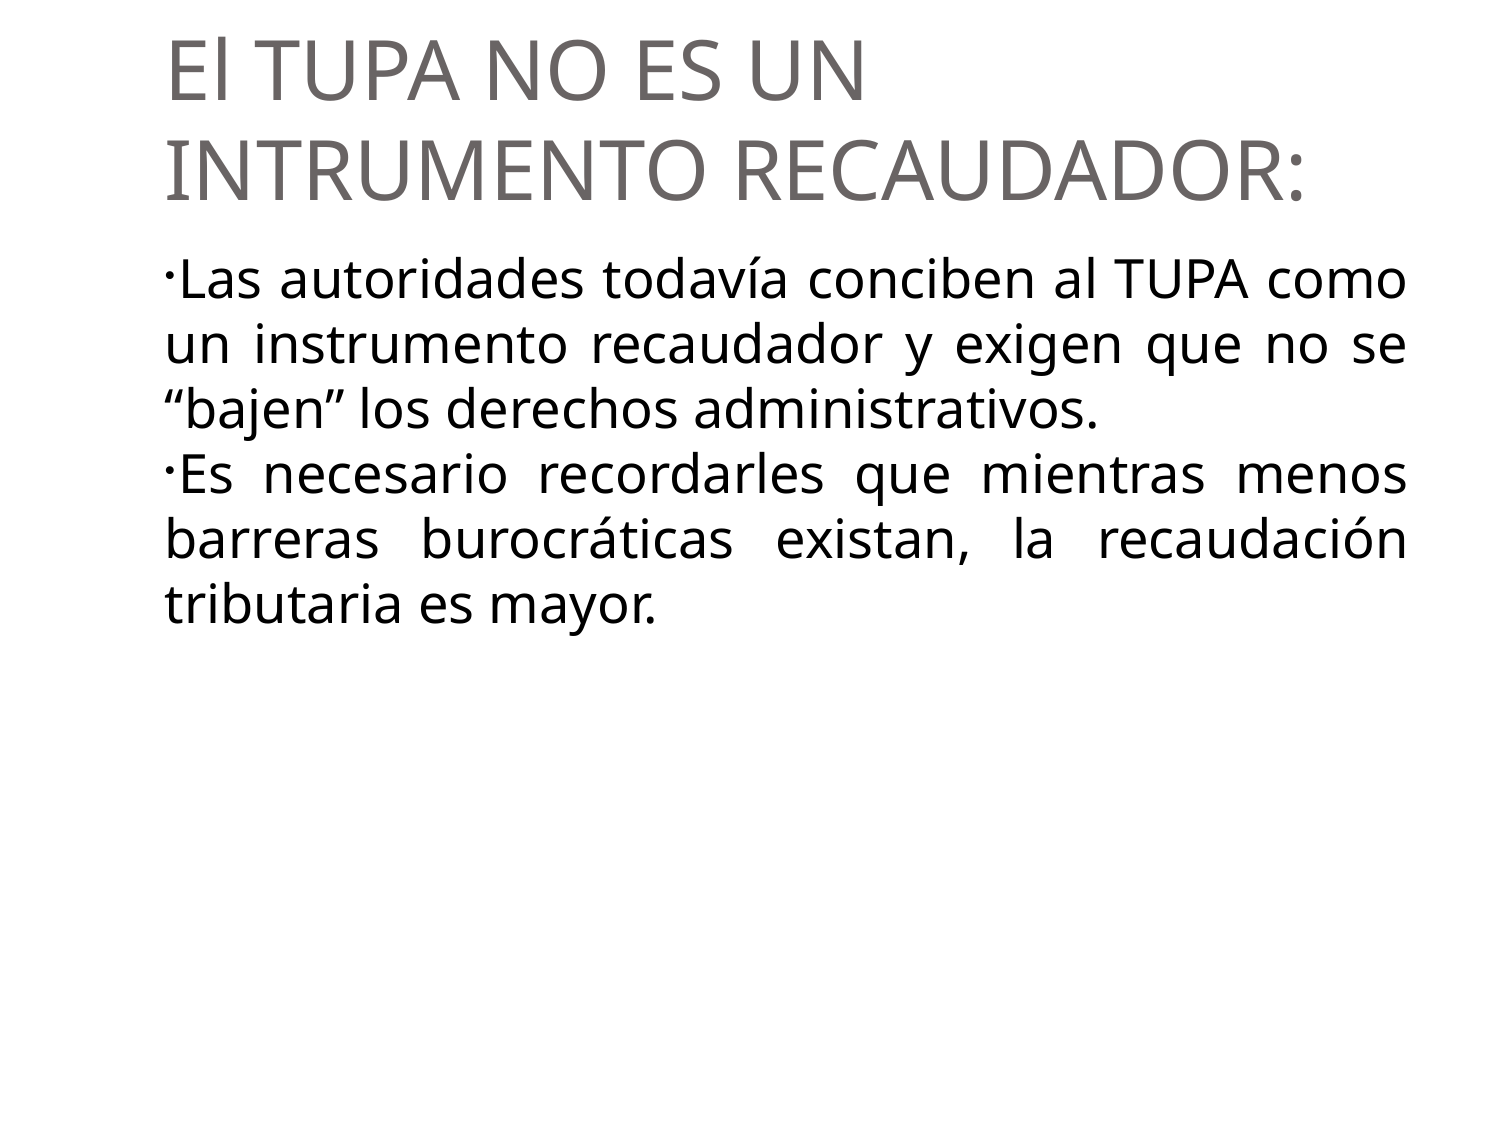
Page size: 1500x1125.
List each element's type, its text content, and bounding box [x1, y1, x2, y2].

text_box El TUPA NO ES UN INTRUMENTO RECAUDADOR: [150, 45, 1425, 233]
text_box Las autoridades todavía conciben al TUPA como un instrumento recaudador y exigen que no se “bajen” los derechos administrativos. Es necesario recordarles que mientras menos barreras burocráticas existan, la recaudación tributaria es mayor. [150, 237, 1425, 988]
